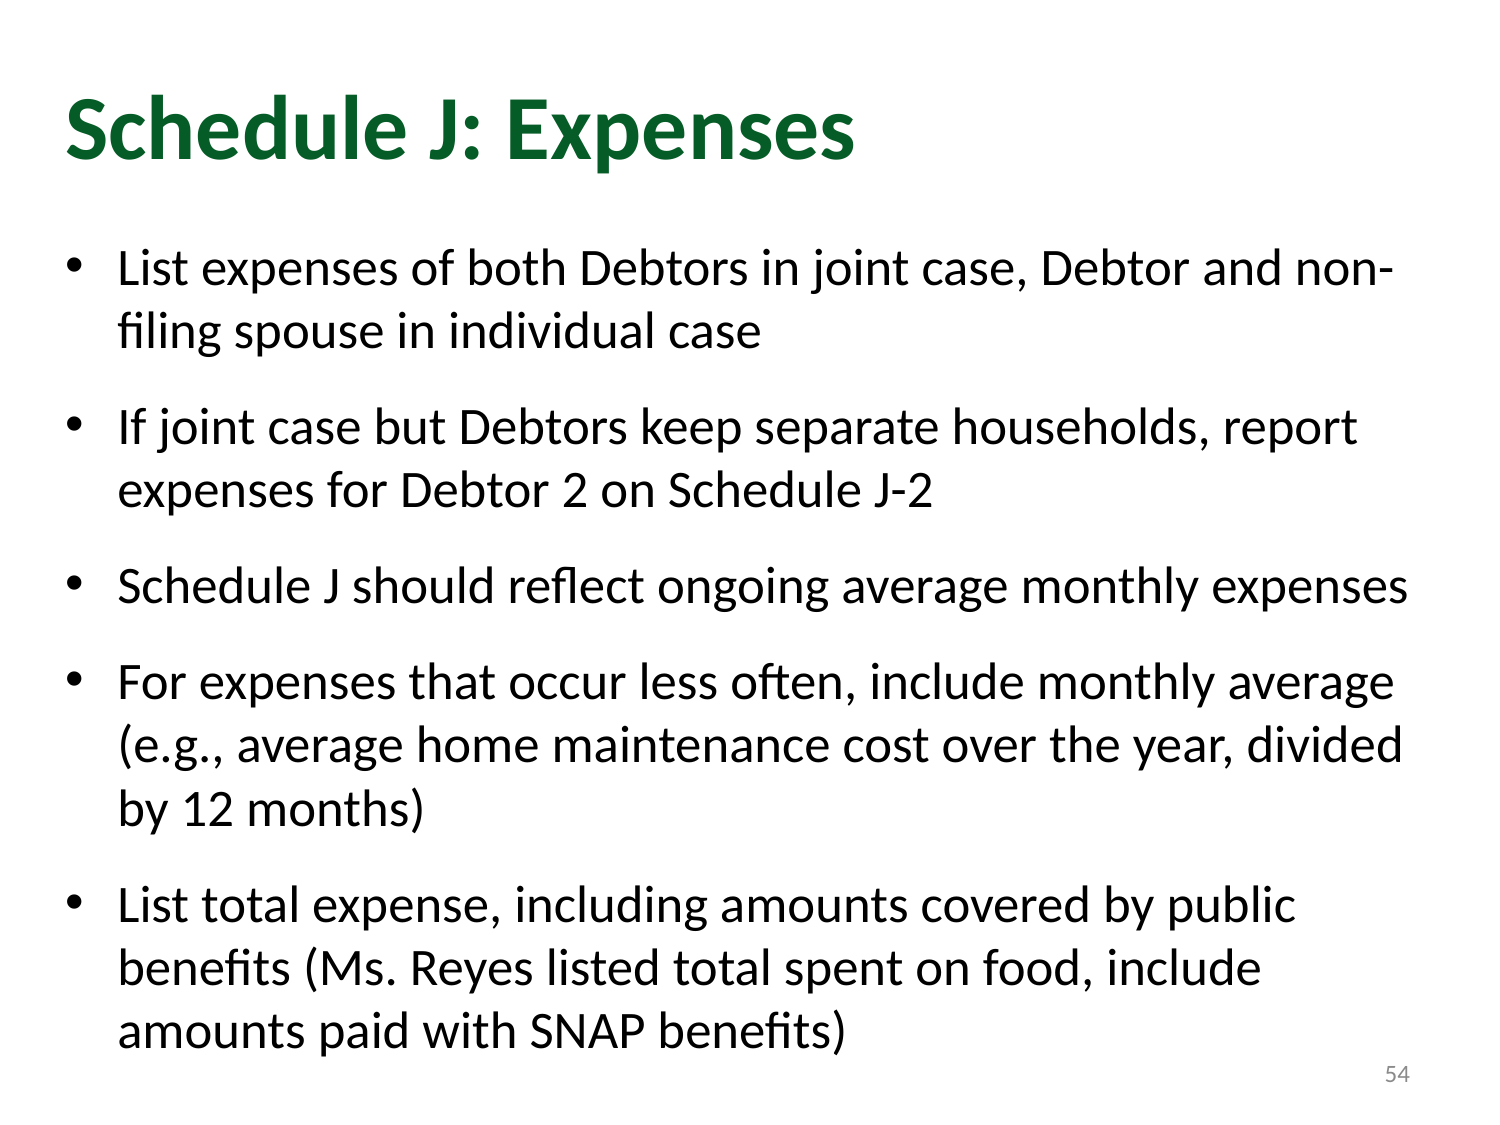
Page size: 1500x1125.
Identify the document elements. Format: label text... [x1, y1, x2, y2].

title Schedule J: Expenses [50, 45, 1425, 200]
list List expenses of both Debtors in joint case, Debtor and non-filing spouse in individual case If joint case but Debtors keep separate households, report expenses for Debtor 2 on Schedule J-2 Schedule J should reflect ongoing average monthly expenses For expenses that occur less often, include monthly average (e.g., average home maintenance cost over the year, divided by 12 months) List total expense, including amounts covered by public benefits (Ms. Reyes listed total spent on food, include amounts paid with SNAP benefits) [50, 224, 1425, 1100]
slide_number 54 [1074, 1042, 1425, 1103]
